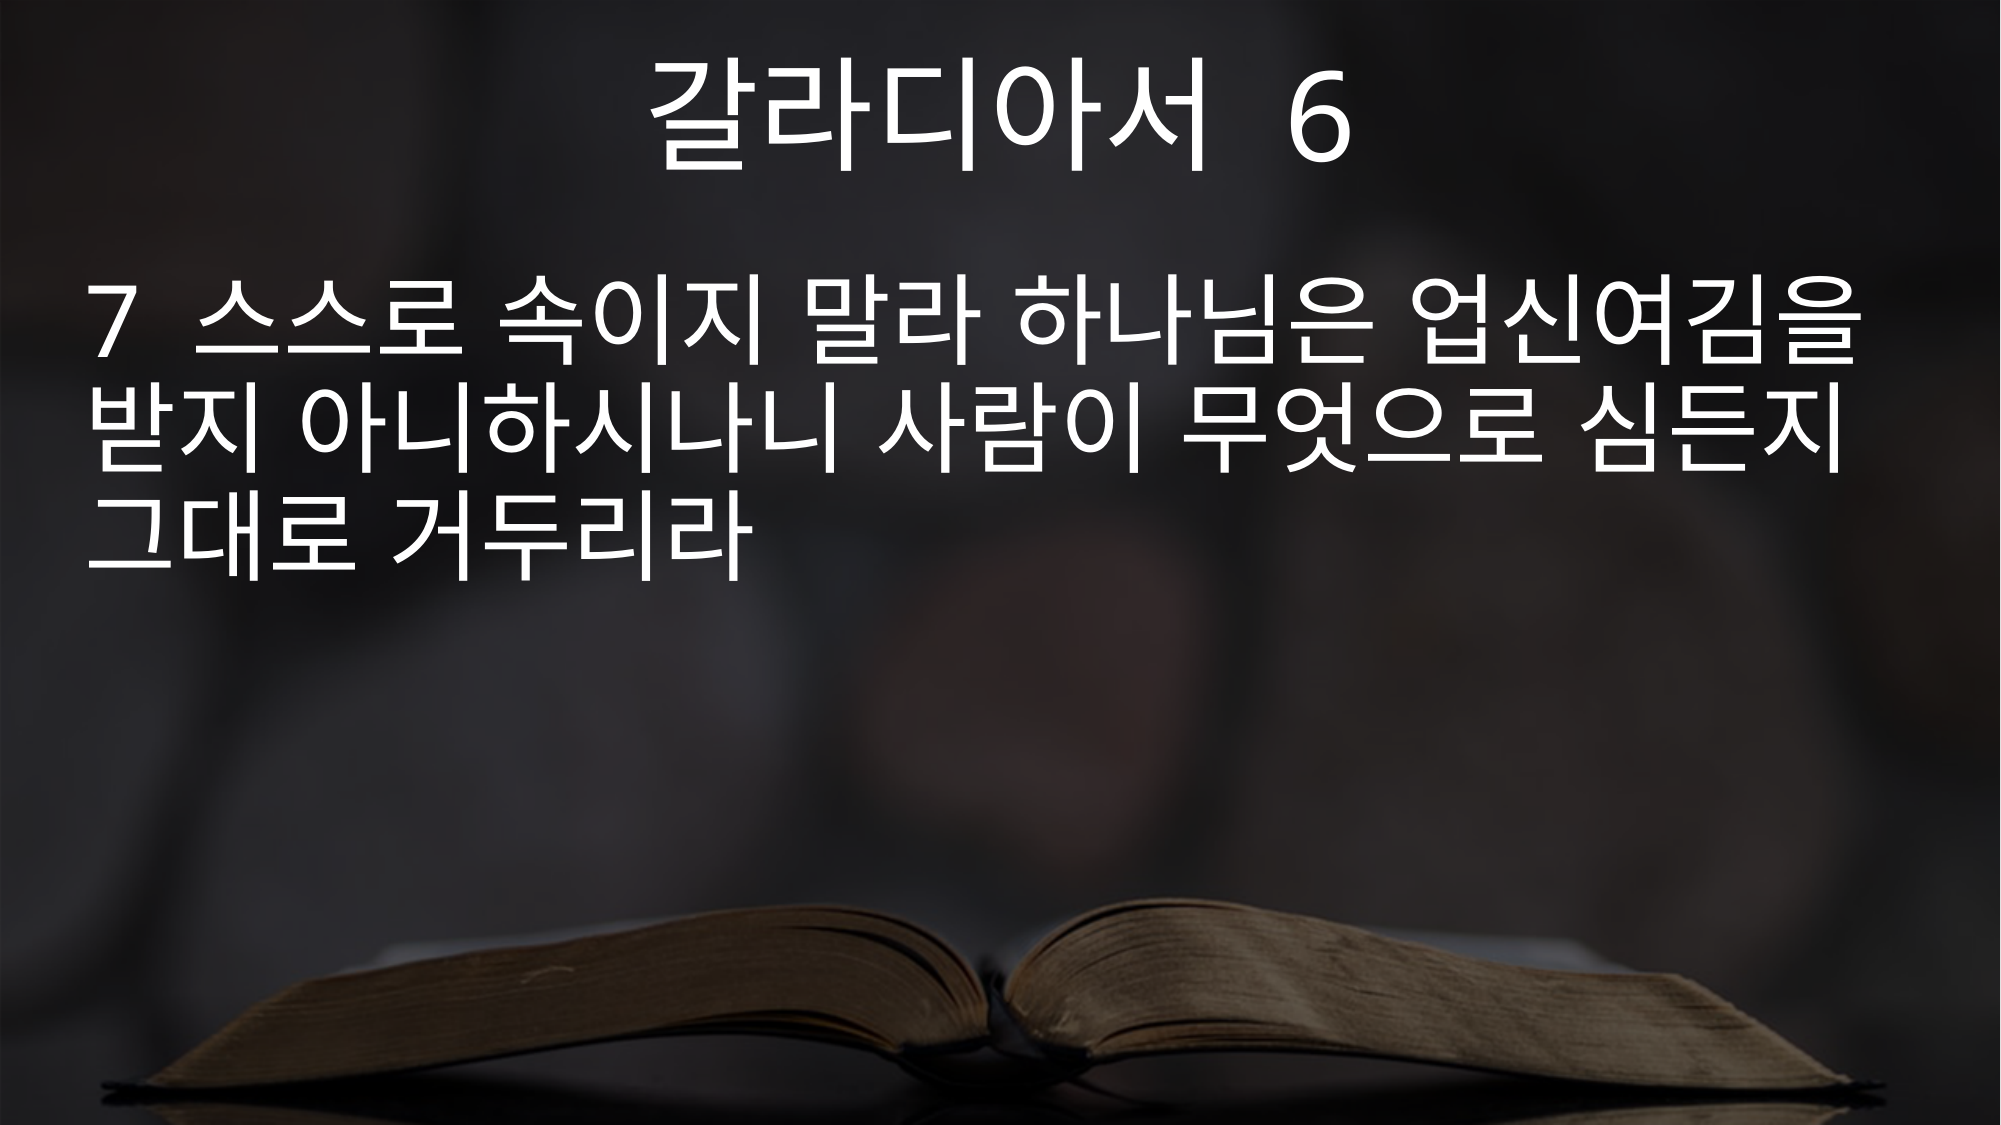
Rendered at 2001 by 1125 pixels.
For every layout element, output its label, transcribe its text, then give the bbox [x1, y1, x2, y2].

footer 갈라디아서 6 [0, 32, 2000, 192]
picture [0, 0, 2001, 1125]
list 7 스스로 속이지 말라 하나님은 업신여김을 받지 아니하시나니 사람이 무엇으로 심든지 그대로 거두리라 [69, 263, 1953, 423]
